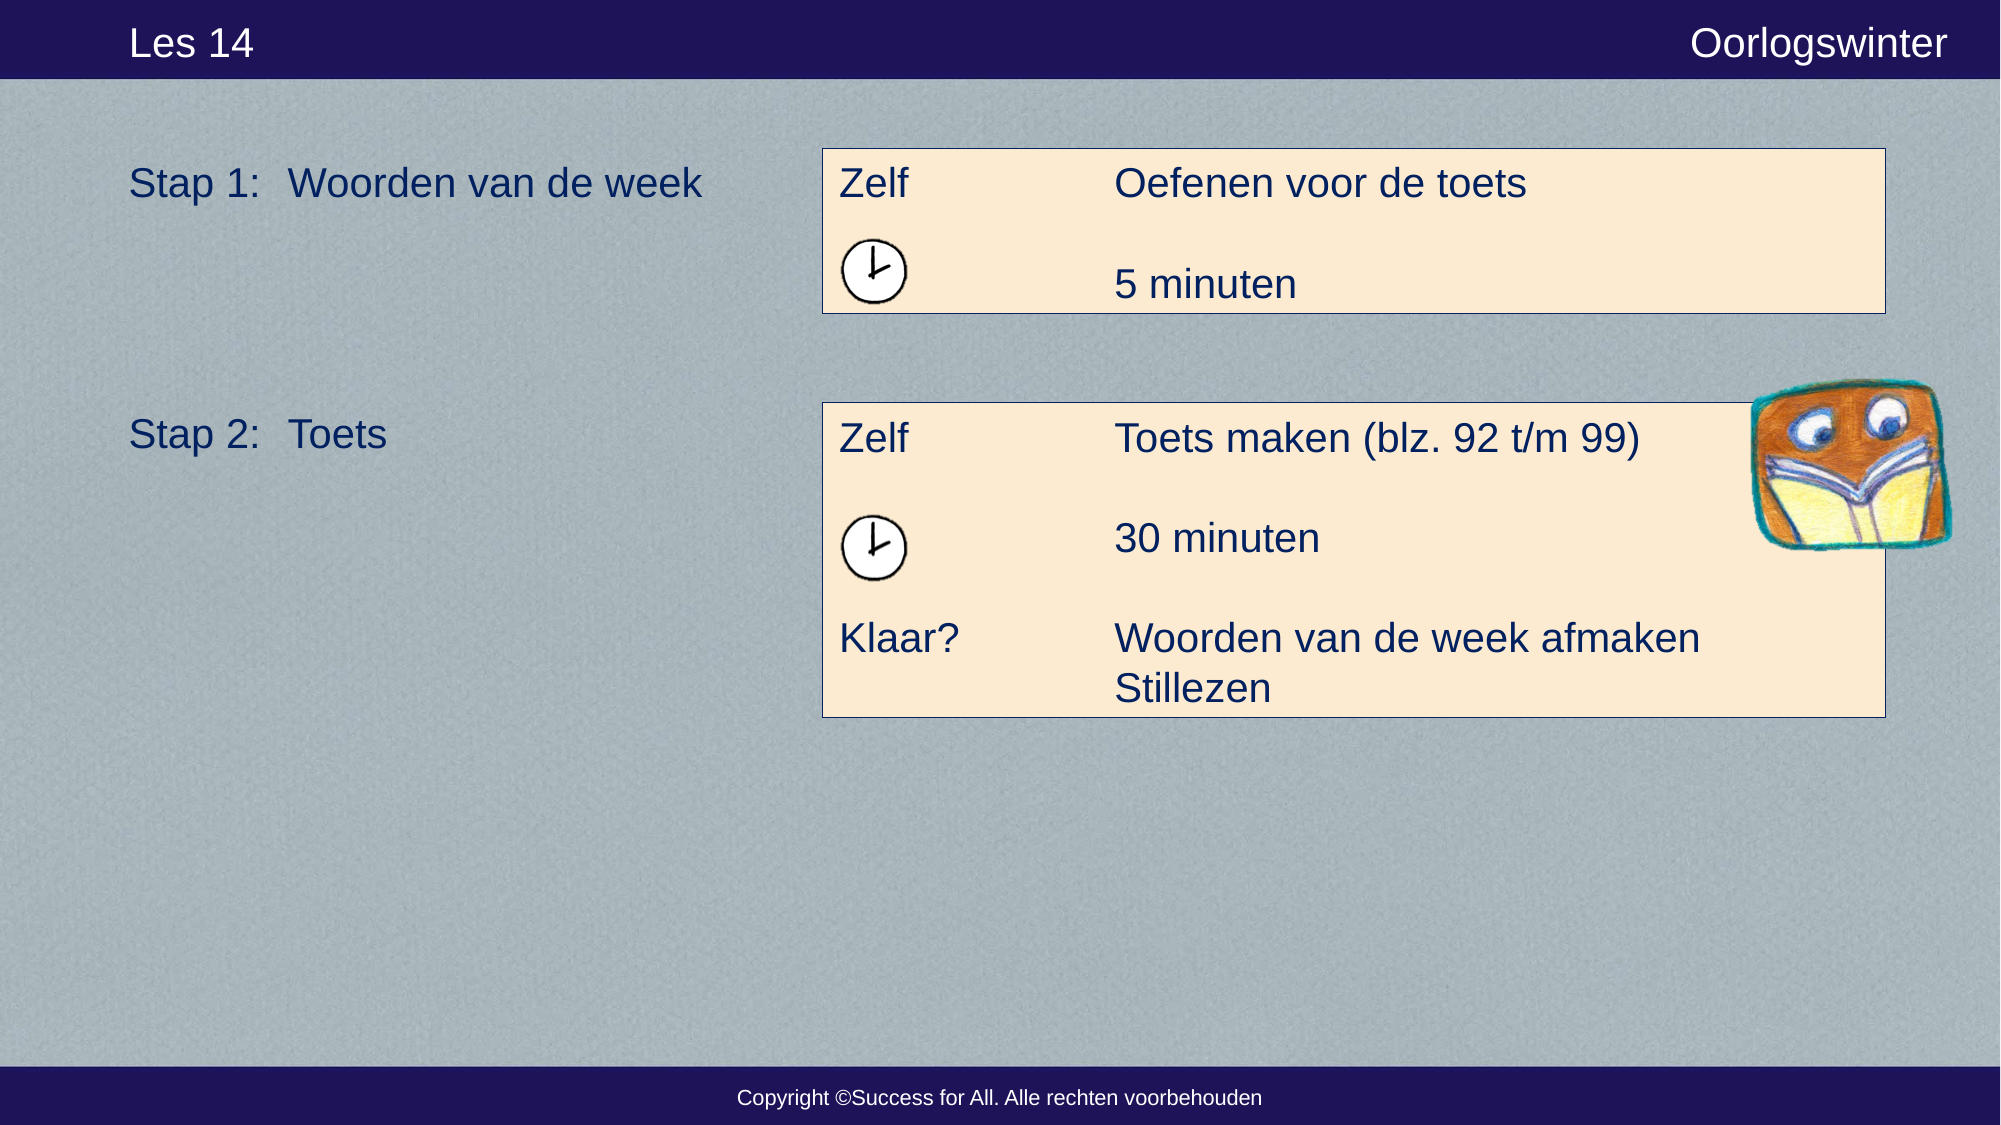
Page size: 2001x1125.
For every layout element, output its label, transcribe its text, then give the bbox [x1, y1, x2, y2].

text_box Stap 1: Woorden van de week Stap 2: Toets [114, 148, 907, 764]
text_box Zelf Toets maken (blz. 92 t/m 99) 30 minuten Klaar? Woorden van de week afmaken Stillezen [822, 402, 1886, 718]
text_box Les 14 [114, 8, 354, 73]
picture [0, 0, 2001, 1125]
text_box Zelf Oefenen voor de toets 5 minuten [822, 148, 1886, 314]
text_box Copyright ©Success for All. Alle rechten voorbehouden [0, 1076, 2000, 1125]
text_box Oorlogswinter [786, 8, 1963, 73]
